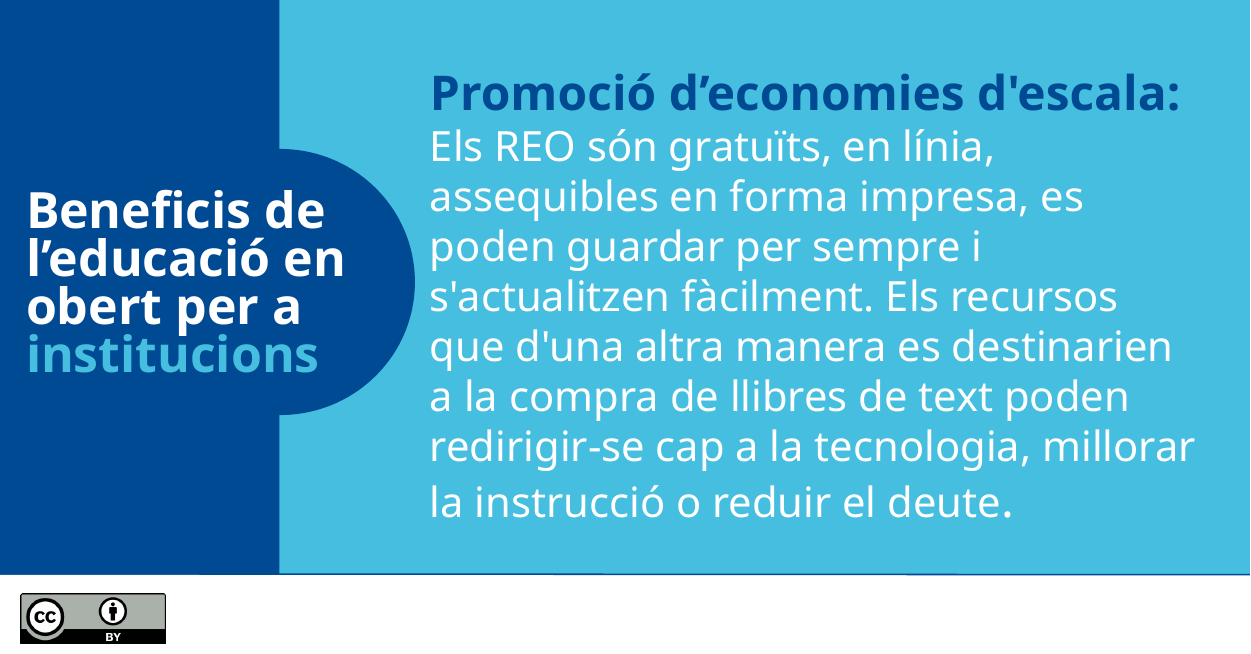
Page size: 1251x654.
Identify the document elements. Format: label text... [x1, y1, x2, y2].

text_box [200, 148, 361, 175]
text_box [212, 397, 348, 416]
text_box [0, 0, 280, 573]
text_box [0, 582, 1250, 654]
text_box Beneficis de l’educació en obert per a institucions [11, 175, 426, 397]
picture [20, 592, 166, 645]
text_box Promoció d’economies d'escala: Els REO són gratuïts, en línia, assequibles en forma impresa, es poden guardar per sempre i s'actualitzen fàcilment. Els recursos que d'una altra manera es destinarien a la compra de llibres de text poden redirigir-se cap a la tecnologia, millorar la instrucció o reduir el deute. [414, 47, 1212, 543]
